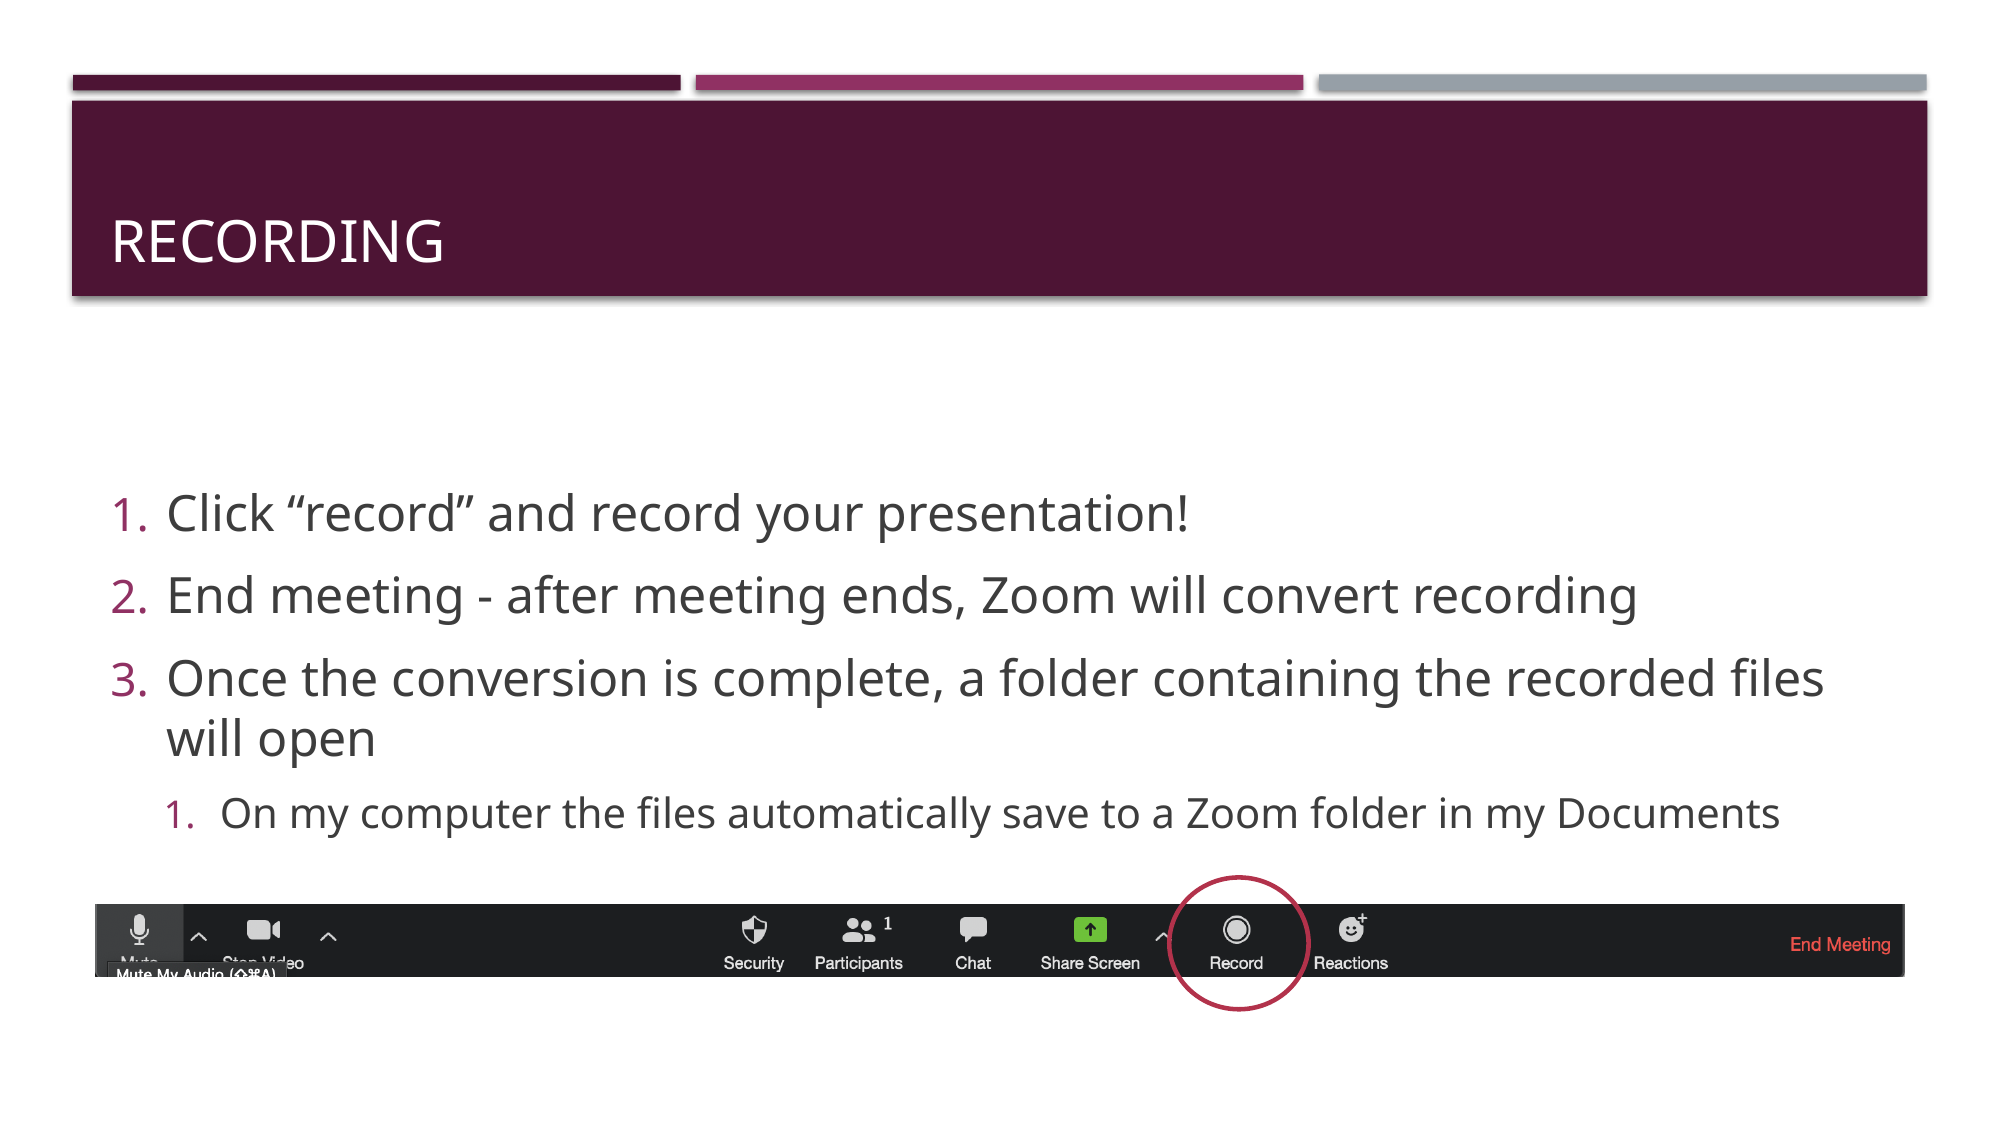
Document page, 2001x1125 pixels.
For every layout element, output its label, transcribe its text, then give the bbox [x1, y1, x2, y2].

picture [94, 904, 1906, 977]
title Recording [95, 115, 1905, 282]
list Click “record” and record your presentation! End meeting - after meeting ends, Zoom will convert recording Once the conversion is complete, a folder containing the recorded files will open On my computer the files automatically save to a Zoom folder in my Documents [95, 357, 1905, 904]
text_box [1180, 875, 1297, 903]
text_box [1184, 988, 1294, 1012]
